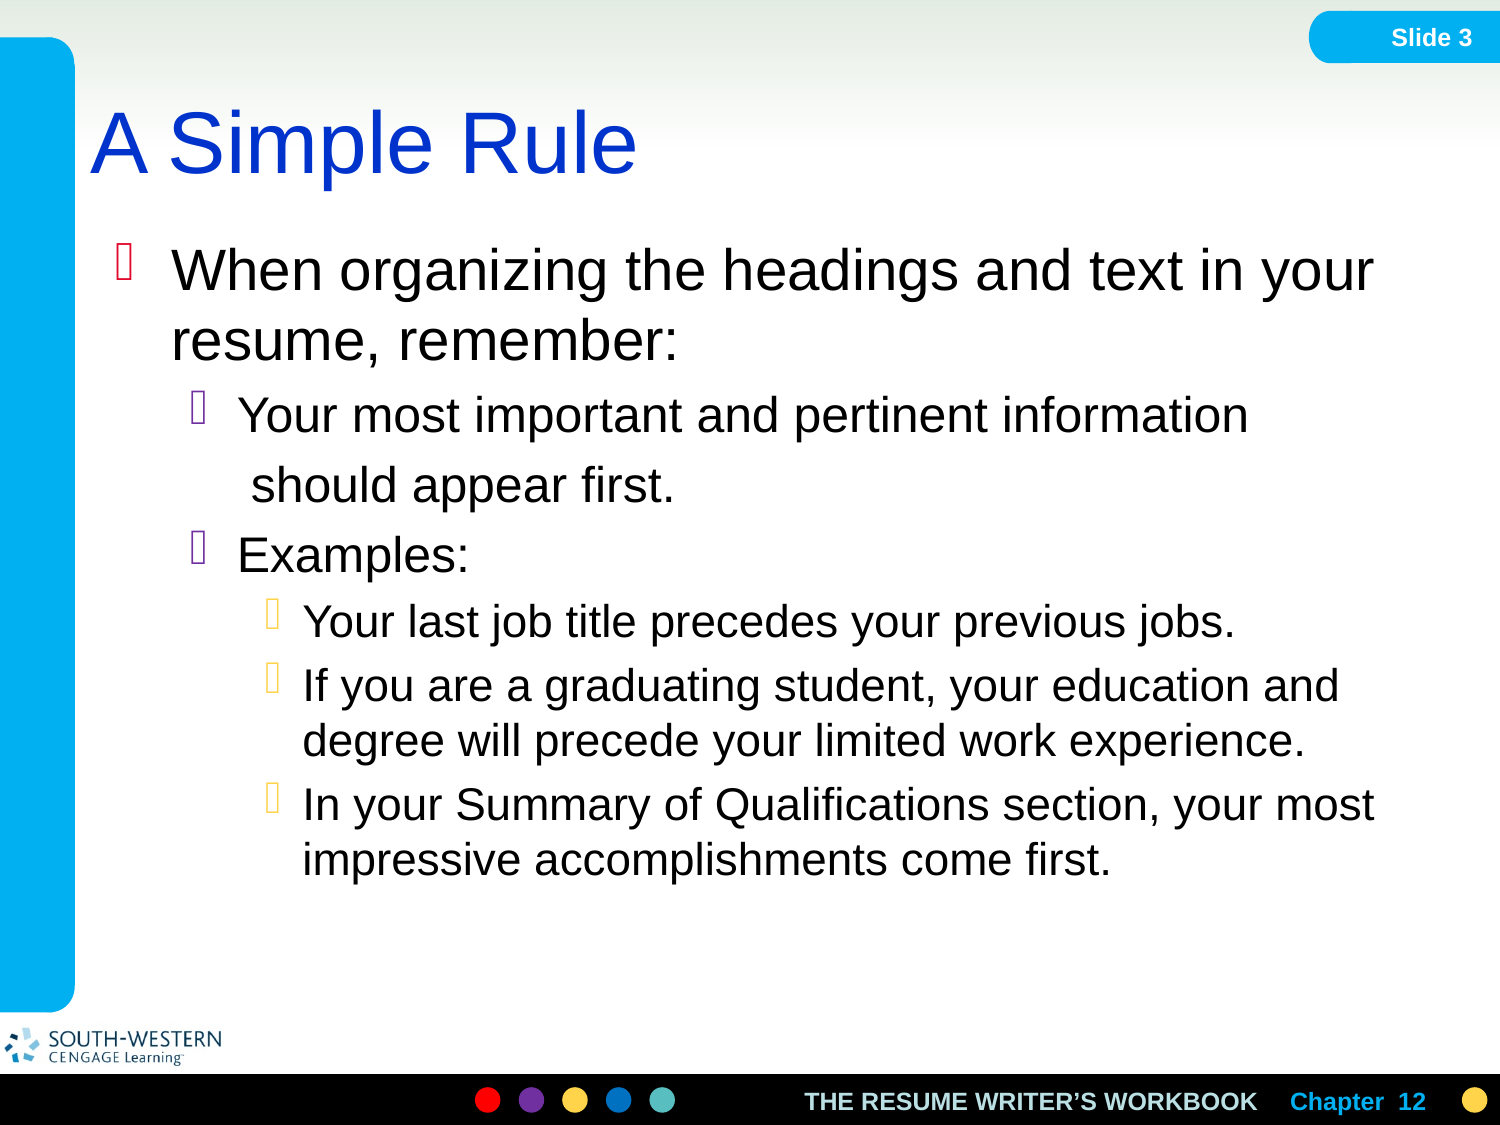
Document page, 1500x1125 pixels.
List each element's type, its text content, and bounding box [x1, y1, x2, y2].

list When organizing the headings and text in your resume, remember: Your most important and pertinent information should appear first. Examples: Your last job title precedes your previous jobs. If you are a graduating student, your education and degree will precede your limited work experience. In your Summary of Qualifications section, your most impressive accomplishments come first. [99, 224, 1451, 926]
footer Chapter 12 [1274, 1075, 1476, 1125]
picture [0, 1022, 225, 1073]
slide_number Slide 3 [1312, 13, 1488, 93]
title A Simple Rule [74, 44, 1426, 233]
